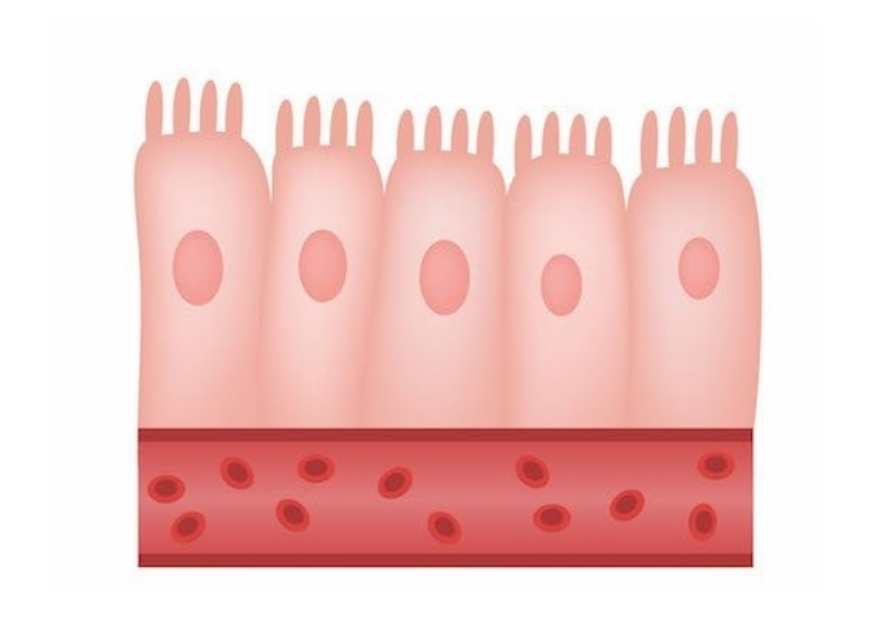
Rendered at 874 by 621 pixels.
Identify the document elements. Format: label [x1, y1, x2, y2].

picture [47, 20, 822, 593]
